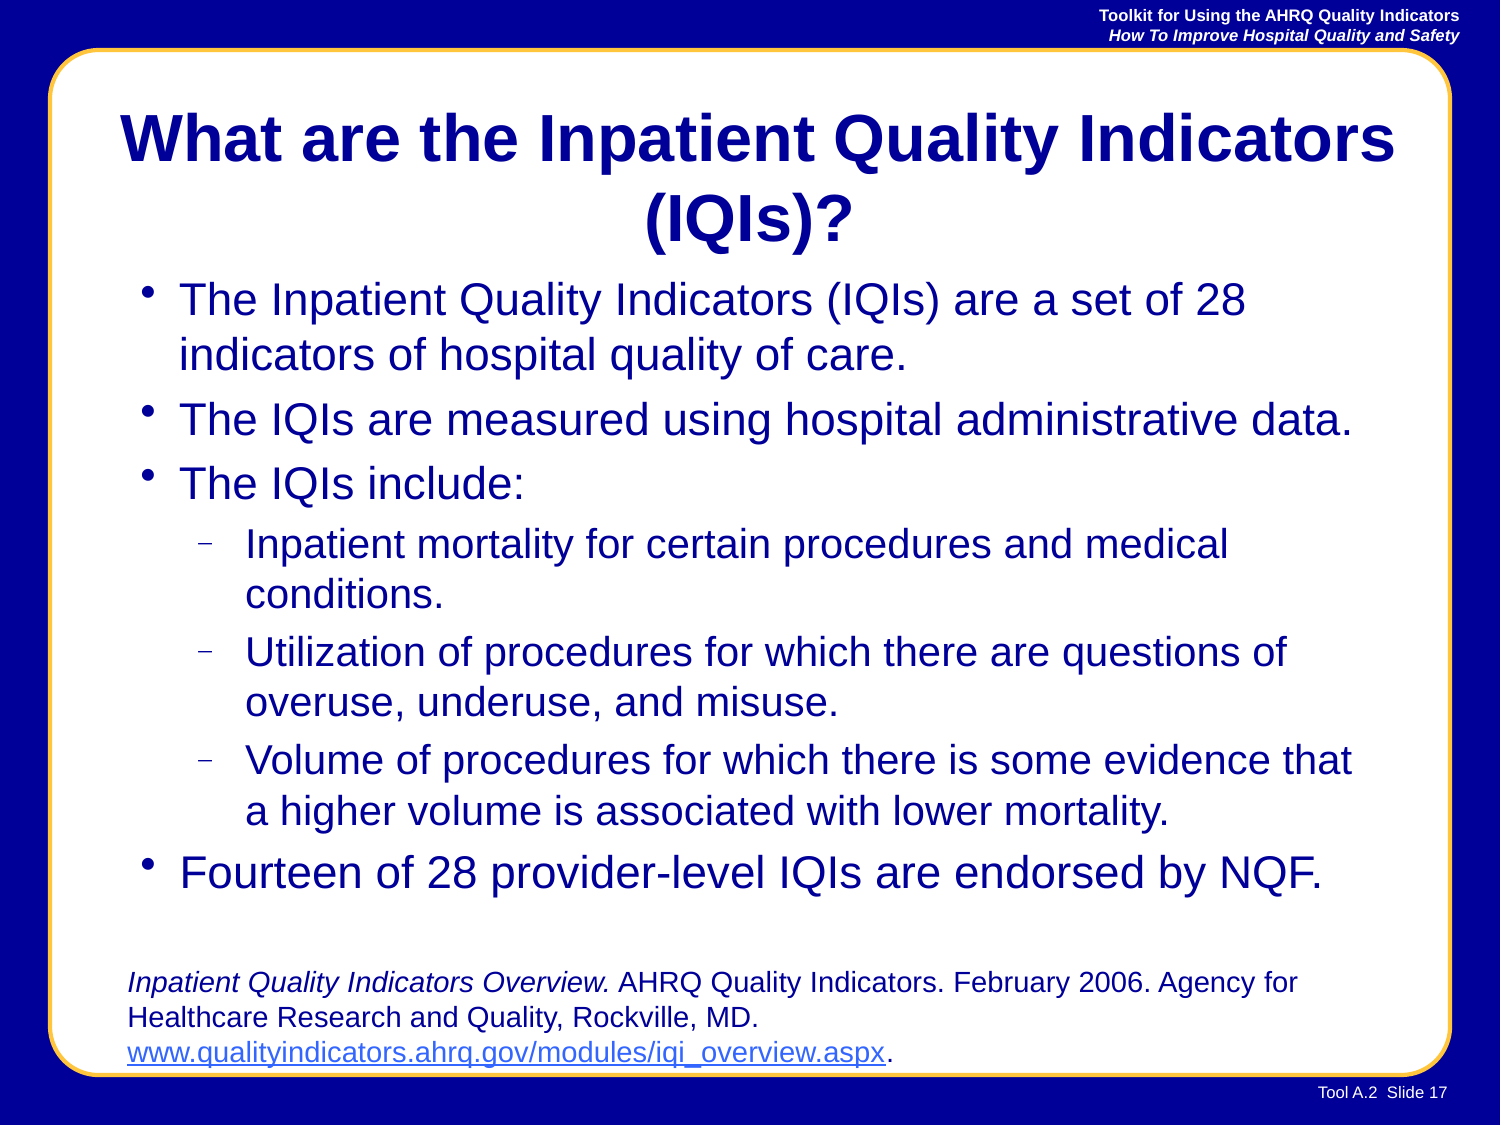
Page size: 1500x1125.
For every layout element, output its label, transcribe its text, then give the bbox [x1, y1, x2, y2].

title What are the Inpatient Quality Indicators (IQIs)? [62, 87, 1438, 175]
text_box Inpatient Quality Indicators Overview. AHRQ Quality Indicators. February 2006. Agency for Healthcare Research and Quality, Rockville, MD. www.qualityindicators.ahrq.gov/modules/iqi_overview.aspx. [112, 956, 1375, 1099]
list The Inpatient Quality Indicators (IQIs) are a set of 28 indicators of hospital quality of care. The IQIs are measured using hospital administrative data. The IQIs include: Inpatient mortality for certain procedures and medical conditions. Utilization of procedures for which there are questions of overuse, underuse, and misuse. Volume of procedures for which there is some evidence that a higher volume is associated with lower mortality. Fourteen of 28 provider-level IQIs are endorsed by NQF. [125, 262, 1401, 951]
